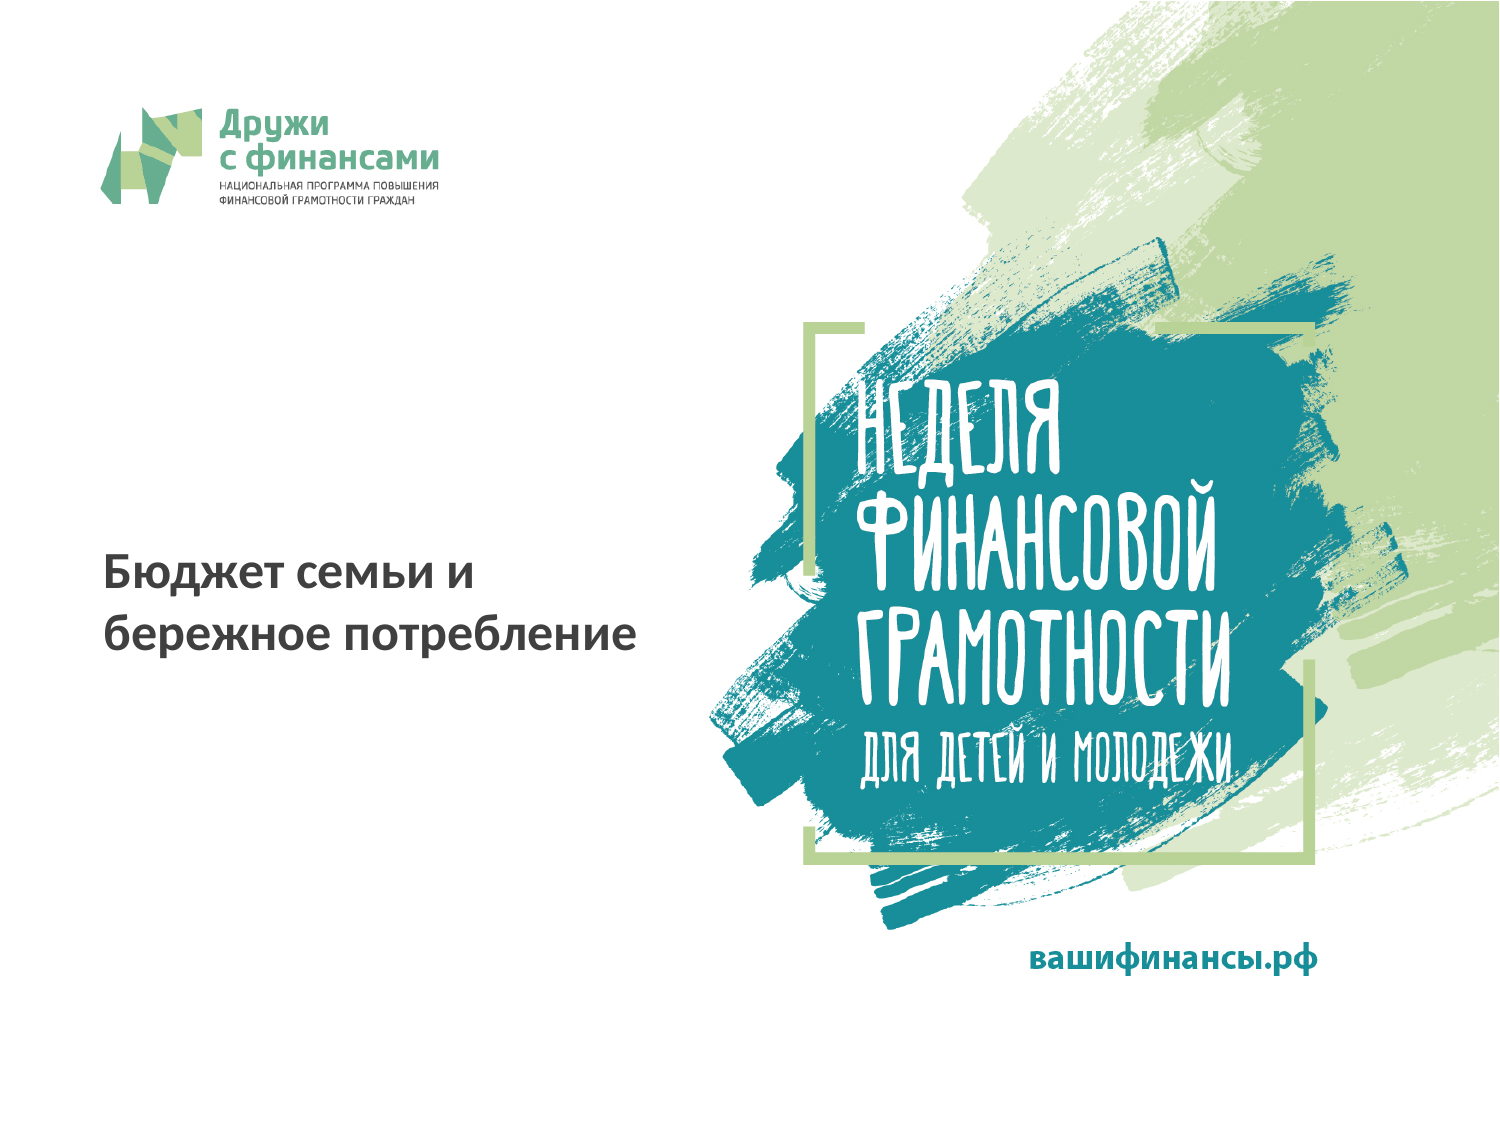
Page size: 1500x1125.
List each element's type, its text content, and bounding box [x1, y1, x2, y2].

picture [0, 0, 1499, 1122]
title Бюджет семьи и бережное потребление [89, 411, 681, 787]
